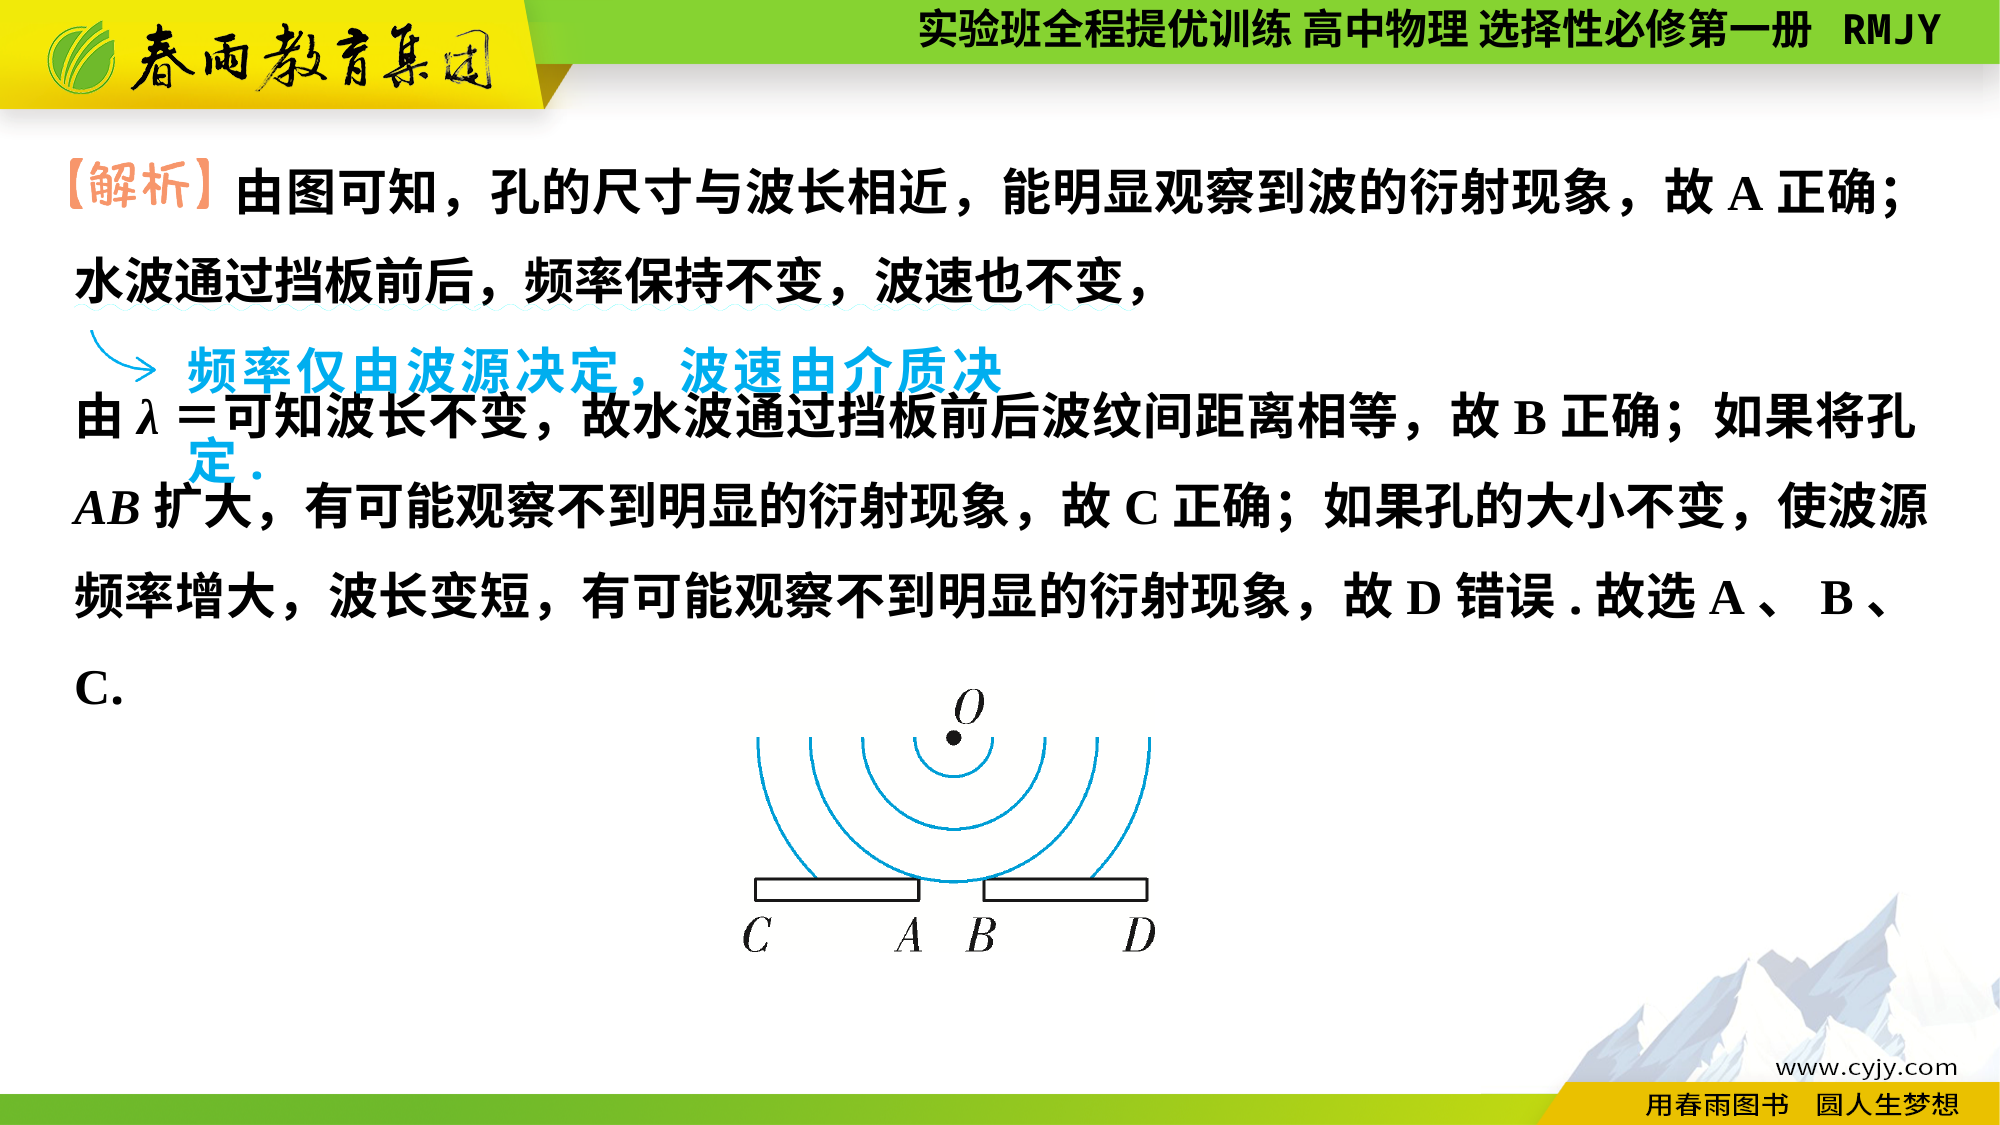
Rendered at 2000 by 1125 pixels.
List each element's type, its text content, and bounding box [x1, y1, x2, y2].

picture [0, 0, 2000, 1125]
text_box 频率仅由波源决定，波速由介质决定. [173, 302, 1017, 408]
